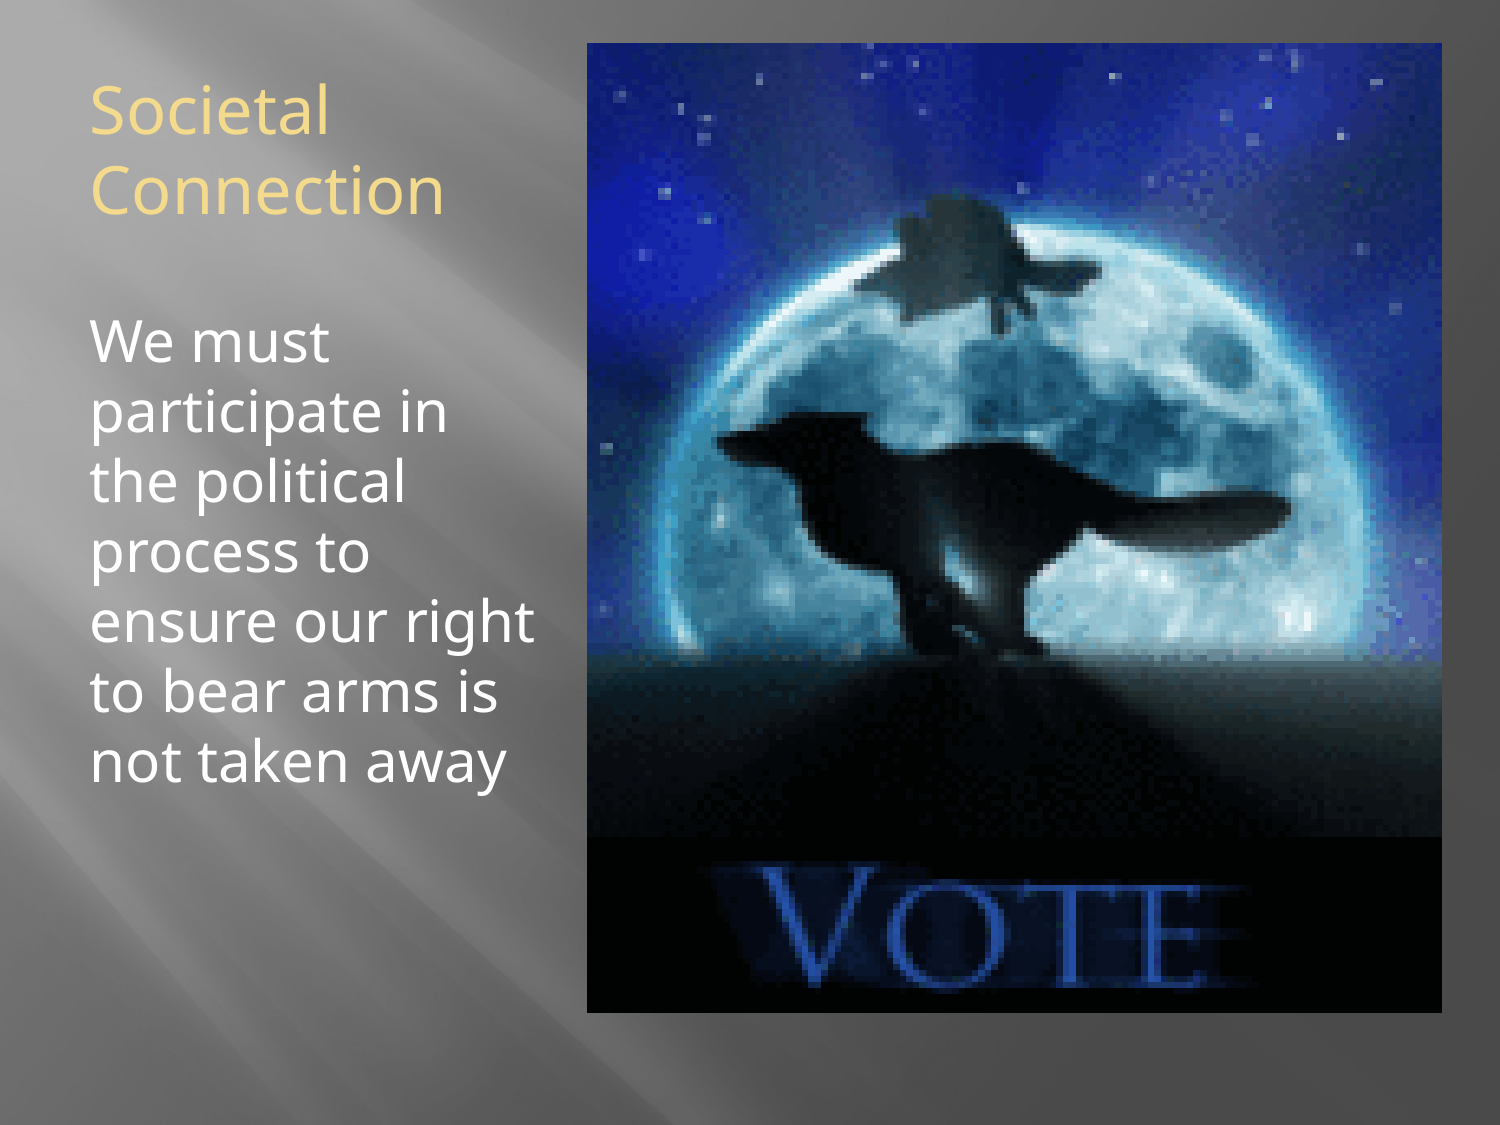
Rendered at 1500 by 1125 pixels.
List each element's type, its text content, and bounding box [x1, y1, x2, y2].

title Societal Connection [75, 44, 569, 236]
picture [587, 43, 1442, 1013]
list We must participate in the political process to ensure our right to bear arms is not taken away [75, 249, 569, 1005]
